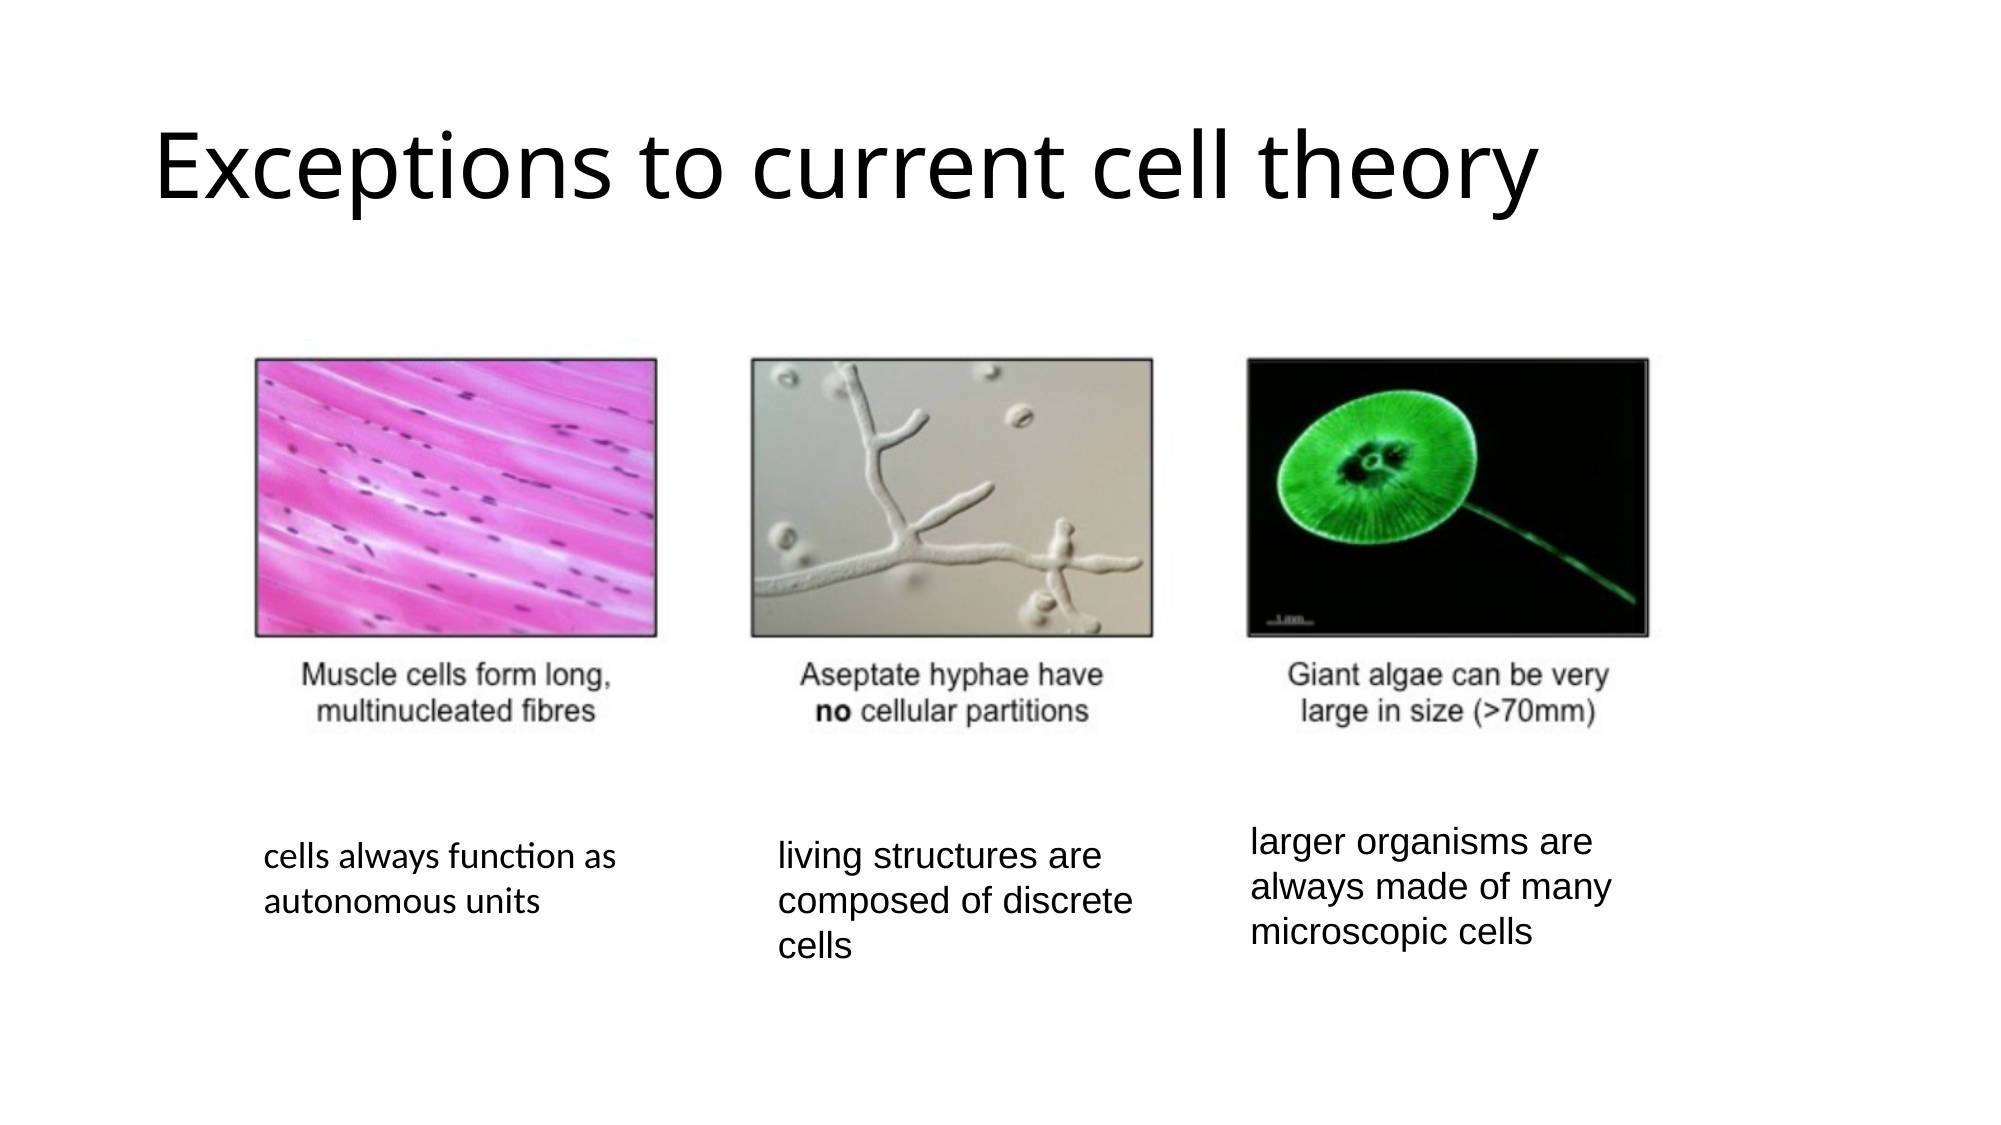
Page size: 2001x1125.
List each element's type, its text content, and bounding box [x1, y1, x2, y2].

title Exceptions to current cell theory [137, 59, 1863, 278]
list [188, 290, 1713, 840]
text_box cells always function as autonomous units [248, 840, 641, 929]
text_box larger organisms are always made of many microscopic cells [1235, 840, 1706, 960]
text_box living structures are composed of discrete cells [763, 840, 1204, 974]
